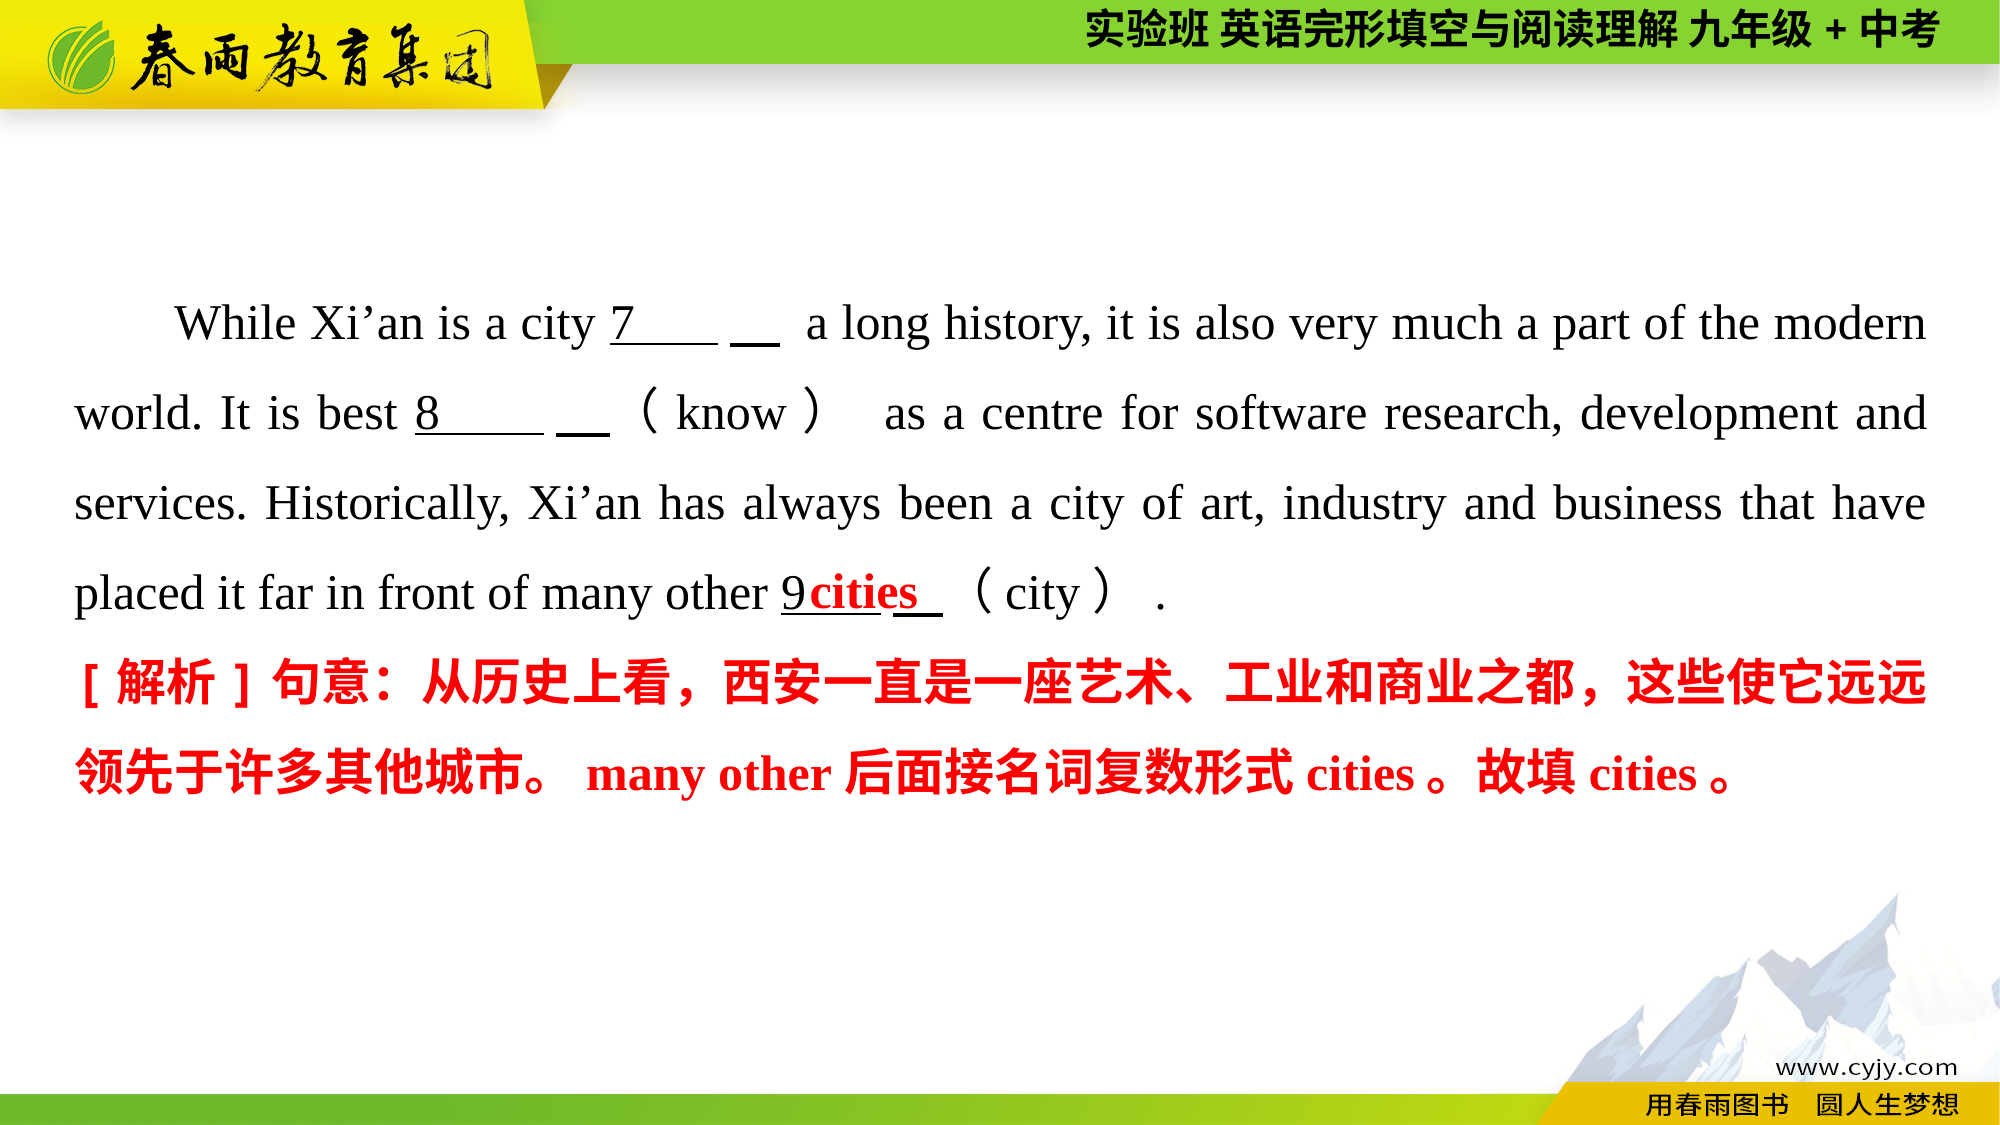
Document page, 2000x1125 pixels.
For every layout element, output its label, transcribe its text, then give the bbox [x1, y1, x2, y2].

picture [0, 0, 2000, 1125]
text_box cities [794, 521, 934, 626]
text_box [解析]句意：从历史上看，西安一直是一座艺术、工业和商业之都，这些使它远远领先于许多其他城市。many other后面接名词复数形式cities。故填cities。 [59, 631, 1944, 809]
list While Xi’an is a city 7 a long history, it is also very much a part of the modern world. It is best 8 （know） as a centre for software research, development and services. Historically, Xi’an has always been a city of art, industry and business that have placed it far in front of many other 9 （city）. [59, 251, 1944, 631]
